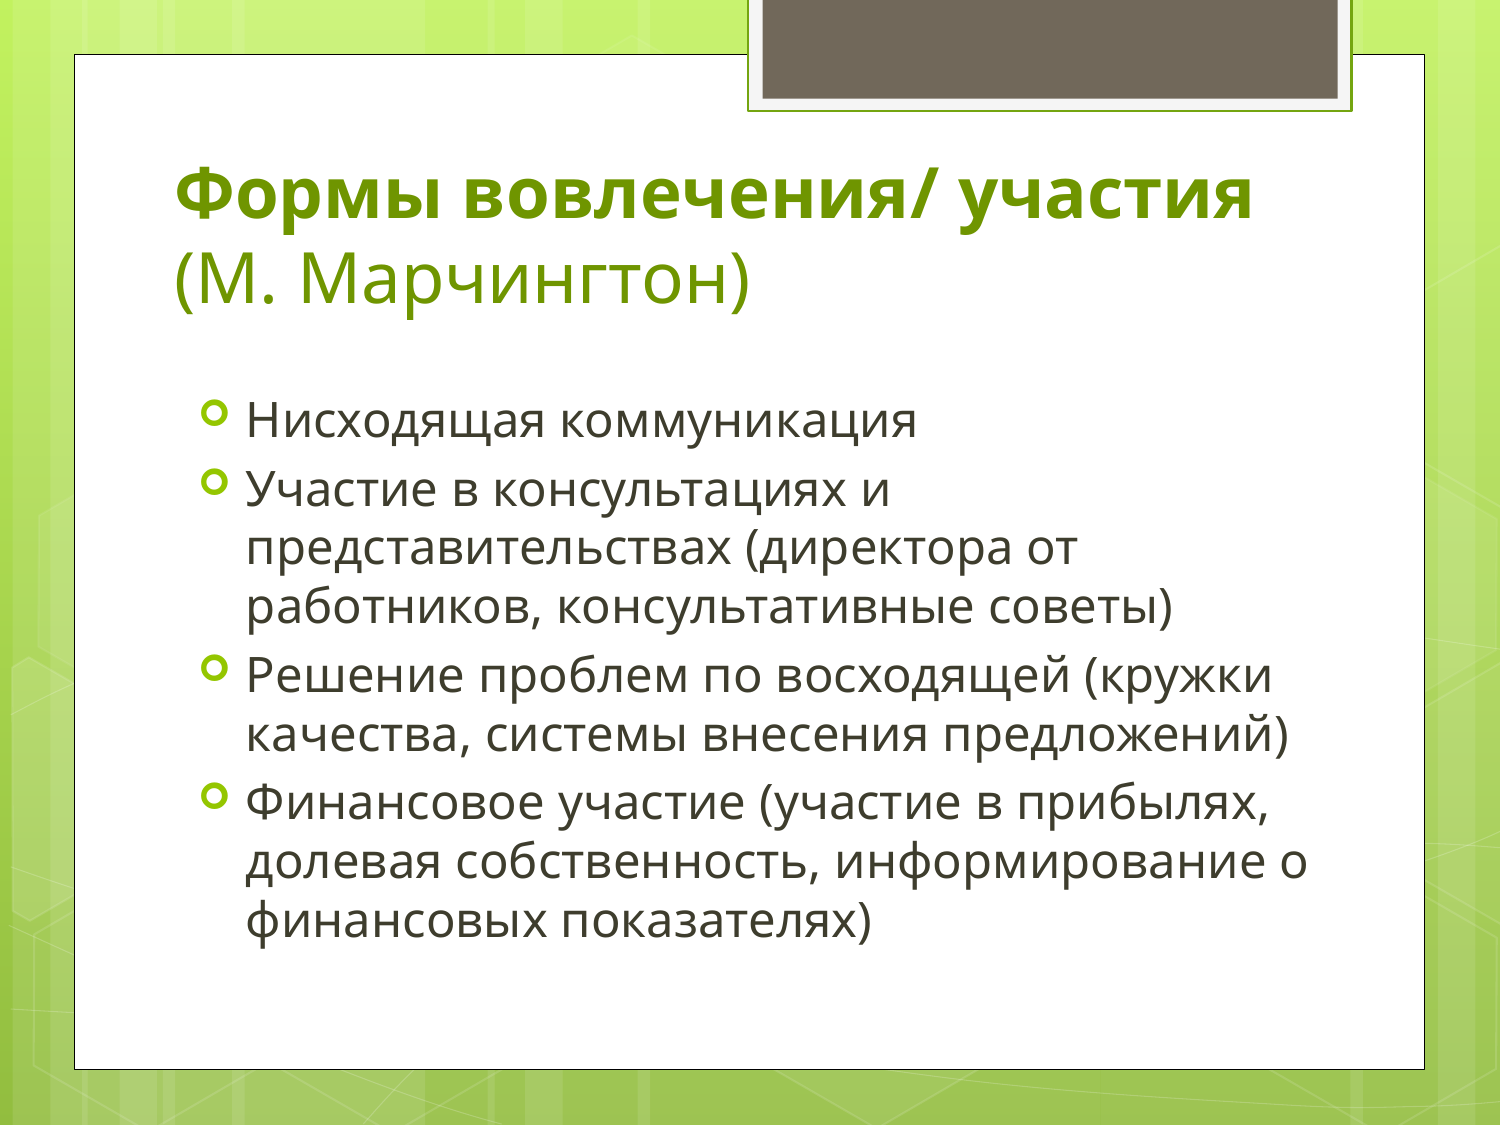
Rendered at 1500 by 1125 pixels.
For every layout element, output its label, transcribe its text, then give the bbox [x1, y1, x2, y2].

list Нисходящая коммуникация Участие в консультациях и представительствах (директора от работников, консультативные советы) Решение проблем по восходящей (кружки качества, системы внесения предложений) Финансовое участие (участие в прибылях, долевая собственность, информирование о финансовых показателях) [171, 381, 1353, 957]
title Формы вовлечения/ участия (М. Марчингтон) [159, 137, 1329, 325]
